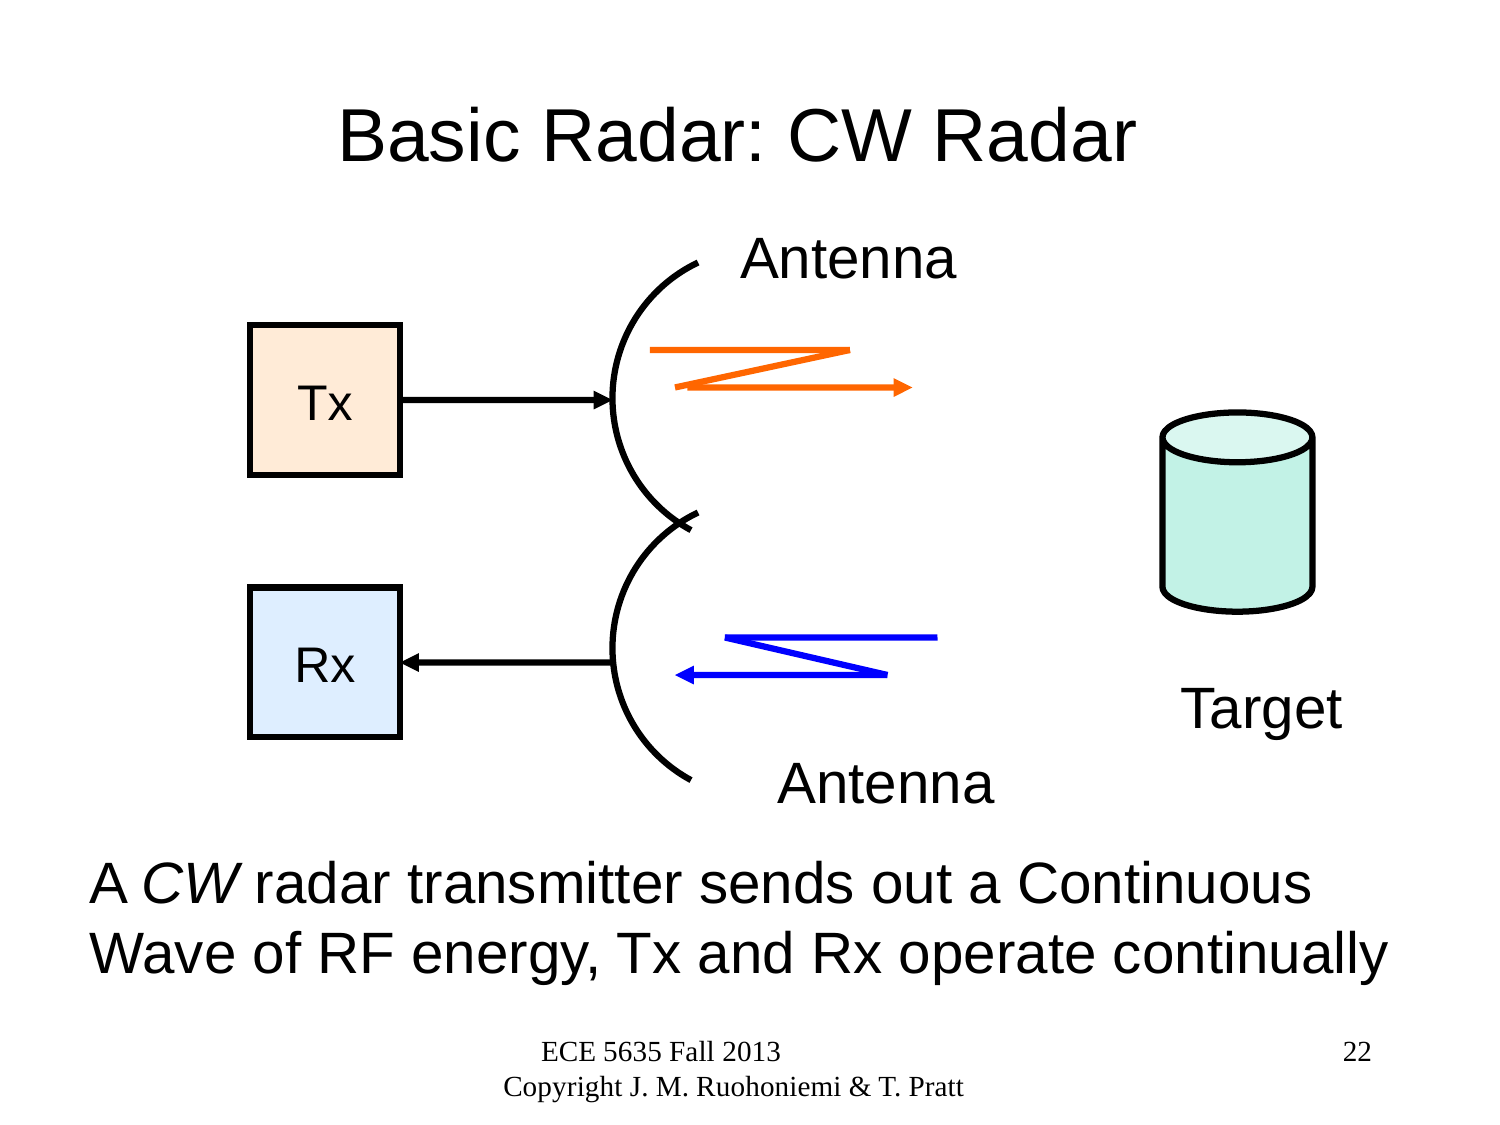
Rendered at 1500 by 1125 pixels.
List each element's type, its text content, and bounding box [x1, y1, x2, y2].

text_box Tx [249, 324, 400, 475]
text_box [687, 381, 913, 394]
text_box Target [1165, 662, 1359, 748]
text_box [399, 393, 612, 407]
text_box Antenna [762, 737, 1011, 823]
text_box A CW radar transmitter sends out a Continuous Wave of RF energy, Tx and Rx operate continually [75, 837, 1450, 993]
text_box [612, 262, 763, 523]
footer ECE 5635 Fall 2013 Copyright J. M. Ruohoniemi & T. Pratt [487, 1024, 988, 1101]
text_box Antenna [725, 212, 973, 298]
slide_number 22 [1074, 1024, 1388, 1101]
text_box Rx [249, 587, 400, 738]
text_box [1162, 412, 1313, 462]
title Basic Radar: CW Radar [99, 37, 1376, 226]
text_box [612, 512, 763, 781]
text_box [399, 656, 613, 669]
text_box [1162, 412, 1313, 612]
